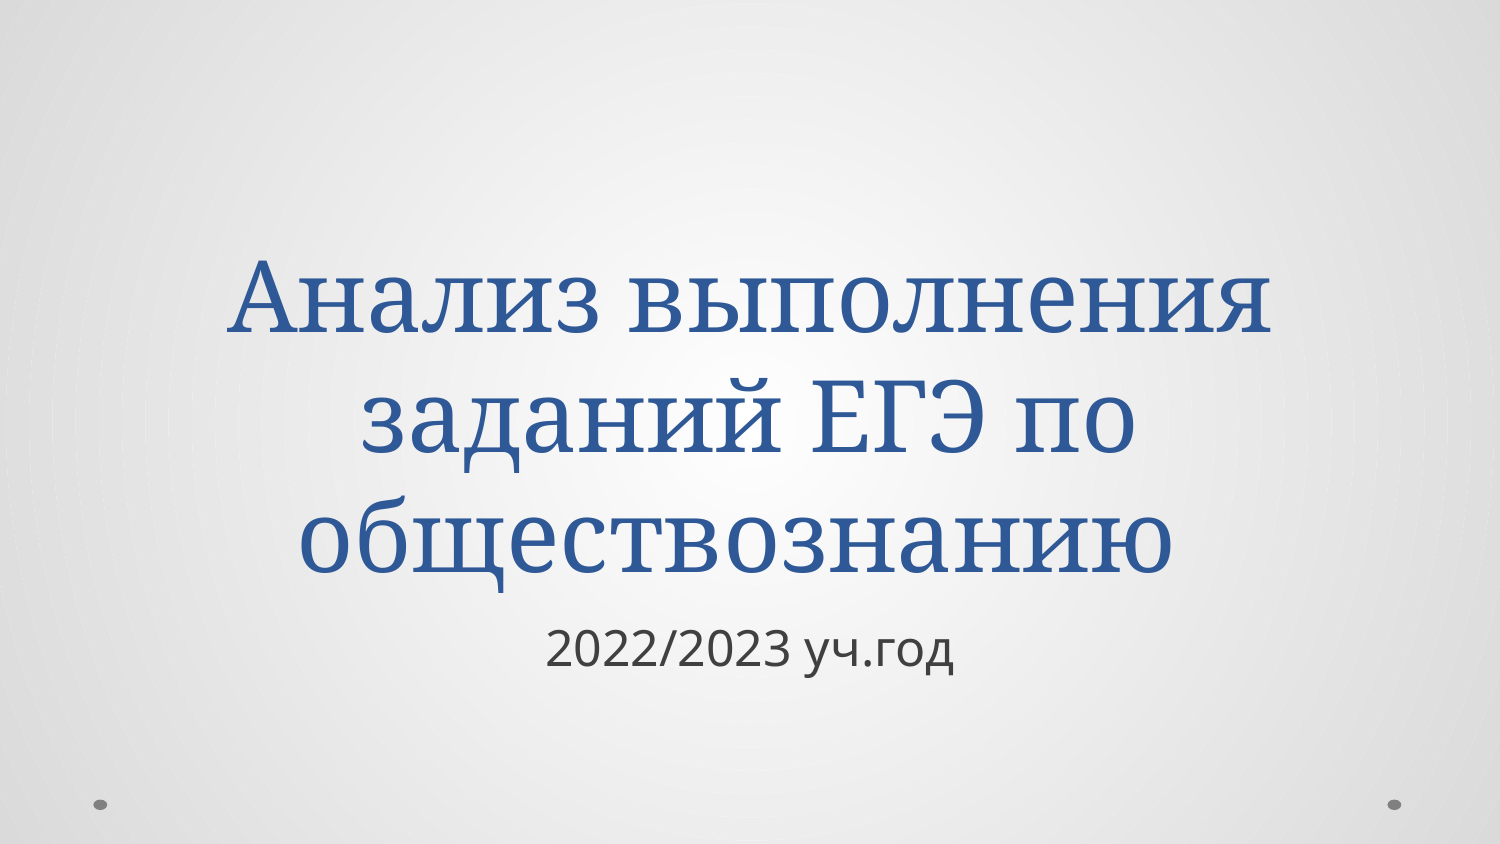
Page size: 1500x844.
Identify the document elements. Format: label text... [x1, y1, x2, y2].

title Анализ выполнения заданий ЕГЭ по обществознанию [112, 75, 1388, 600]
subtitle 2022/2023 уч.год [225, 609, 1275, 760]
